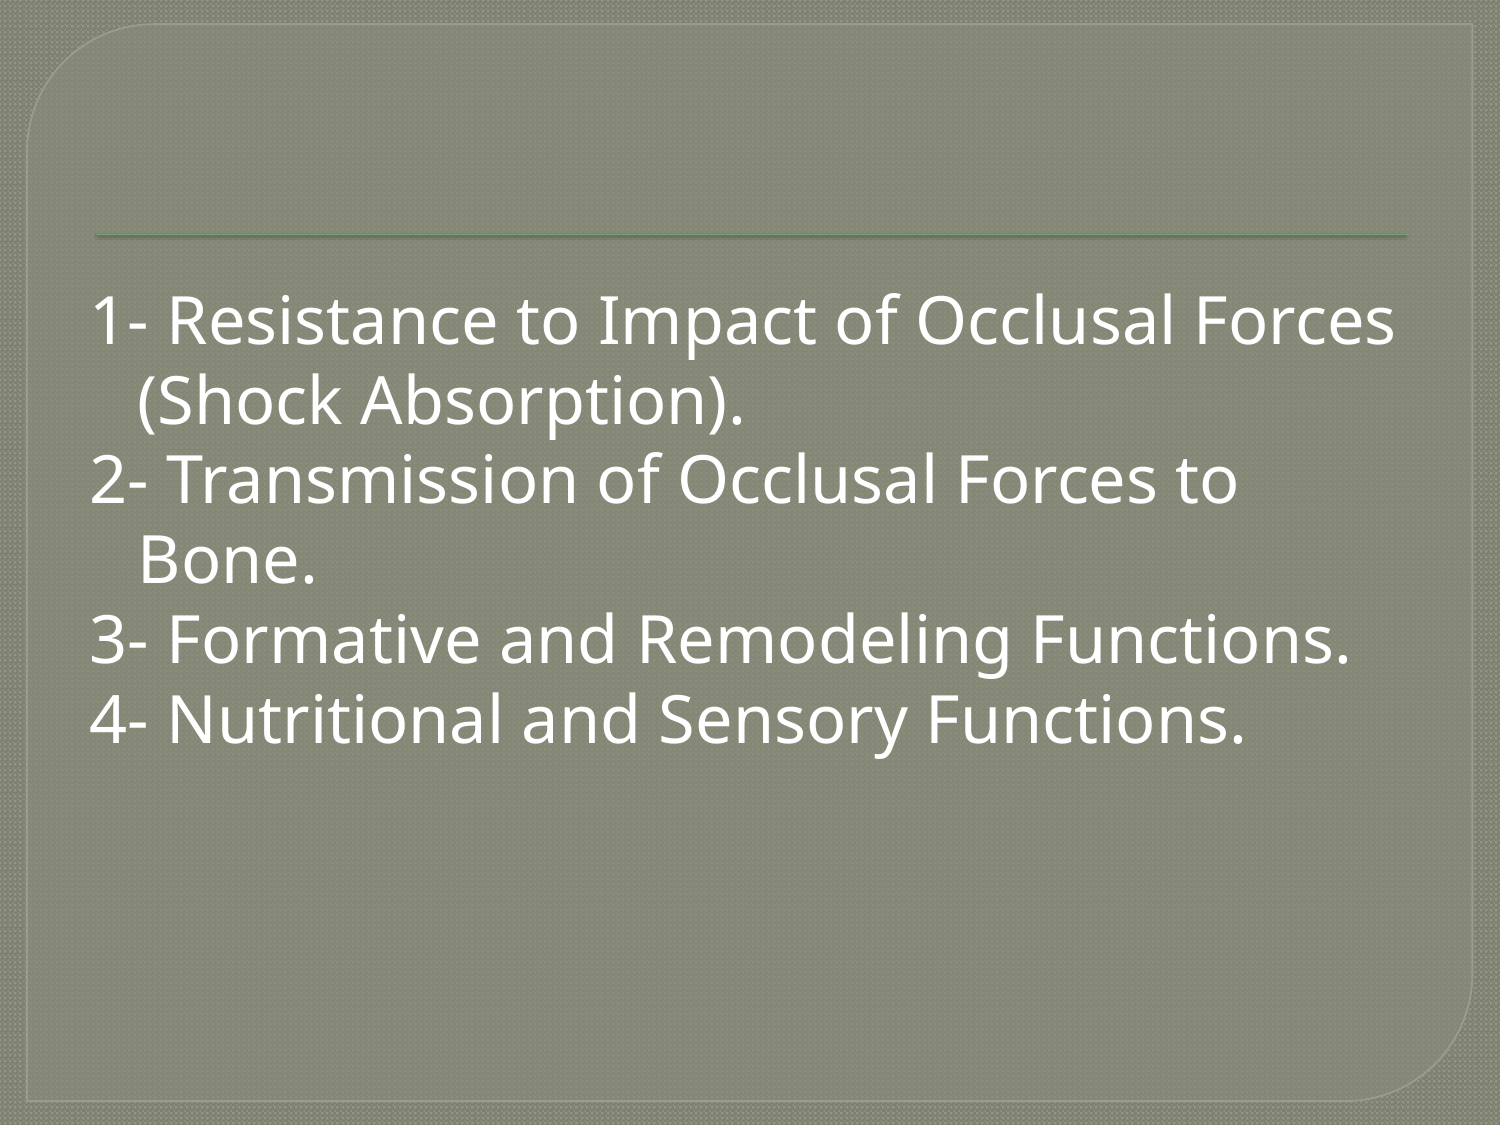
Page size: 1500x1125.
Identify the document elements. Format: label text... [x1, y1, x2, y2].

list 1- Resistance to Impact of Occlusal Forces (Shock Absorption). 2- Transmission of Occlusal Forces to Bone. 3- Formative and Remodeling Functions. 4- Nutritional and Sensory Functions. [75, 270, 1425, 1013]
